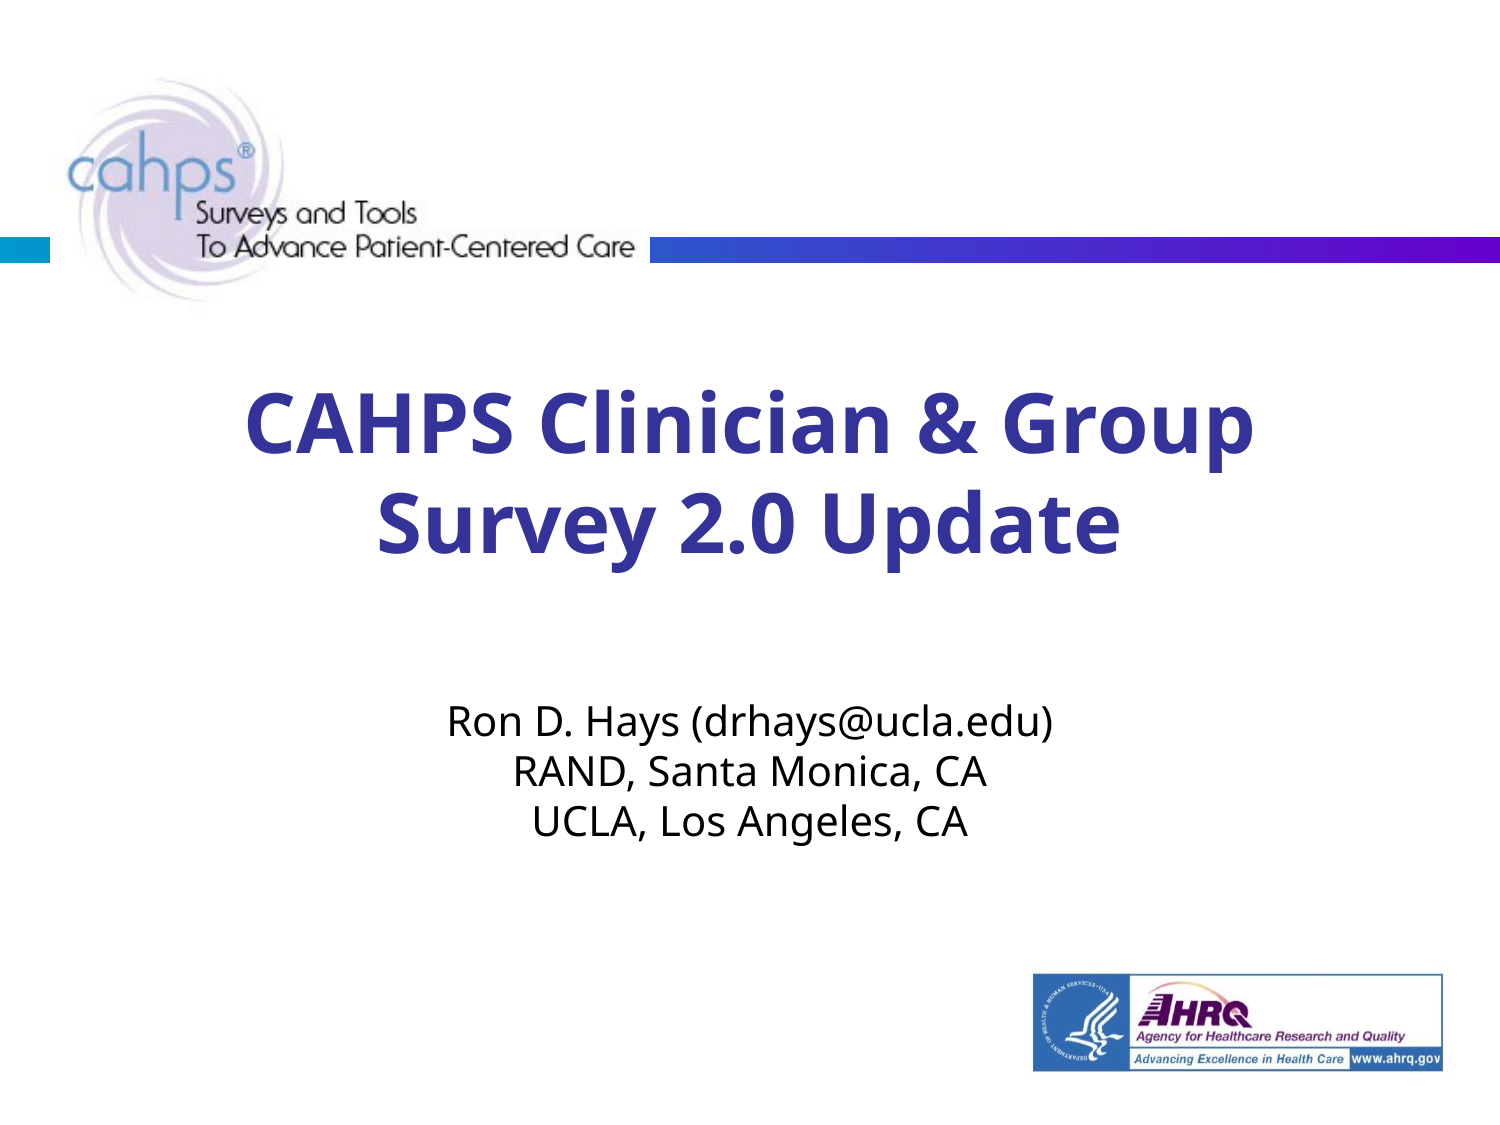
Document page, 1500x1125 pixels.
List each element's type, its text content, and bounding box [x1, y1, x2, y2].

picture [50, 75, 650, 314]
title CAHPS Clinician & Group Survey 2.0 Update [112, 349, 1388, 591]
picture [1025, 967, 1450, 1080]
subtitle Ron D. Hays (drhays@ucla.edu) RAND, Santa Monica, CA UCLA, Los Angeles, CA [225, 687, 1275, 863]
